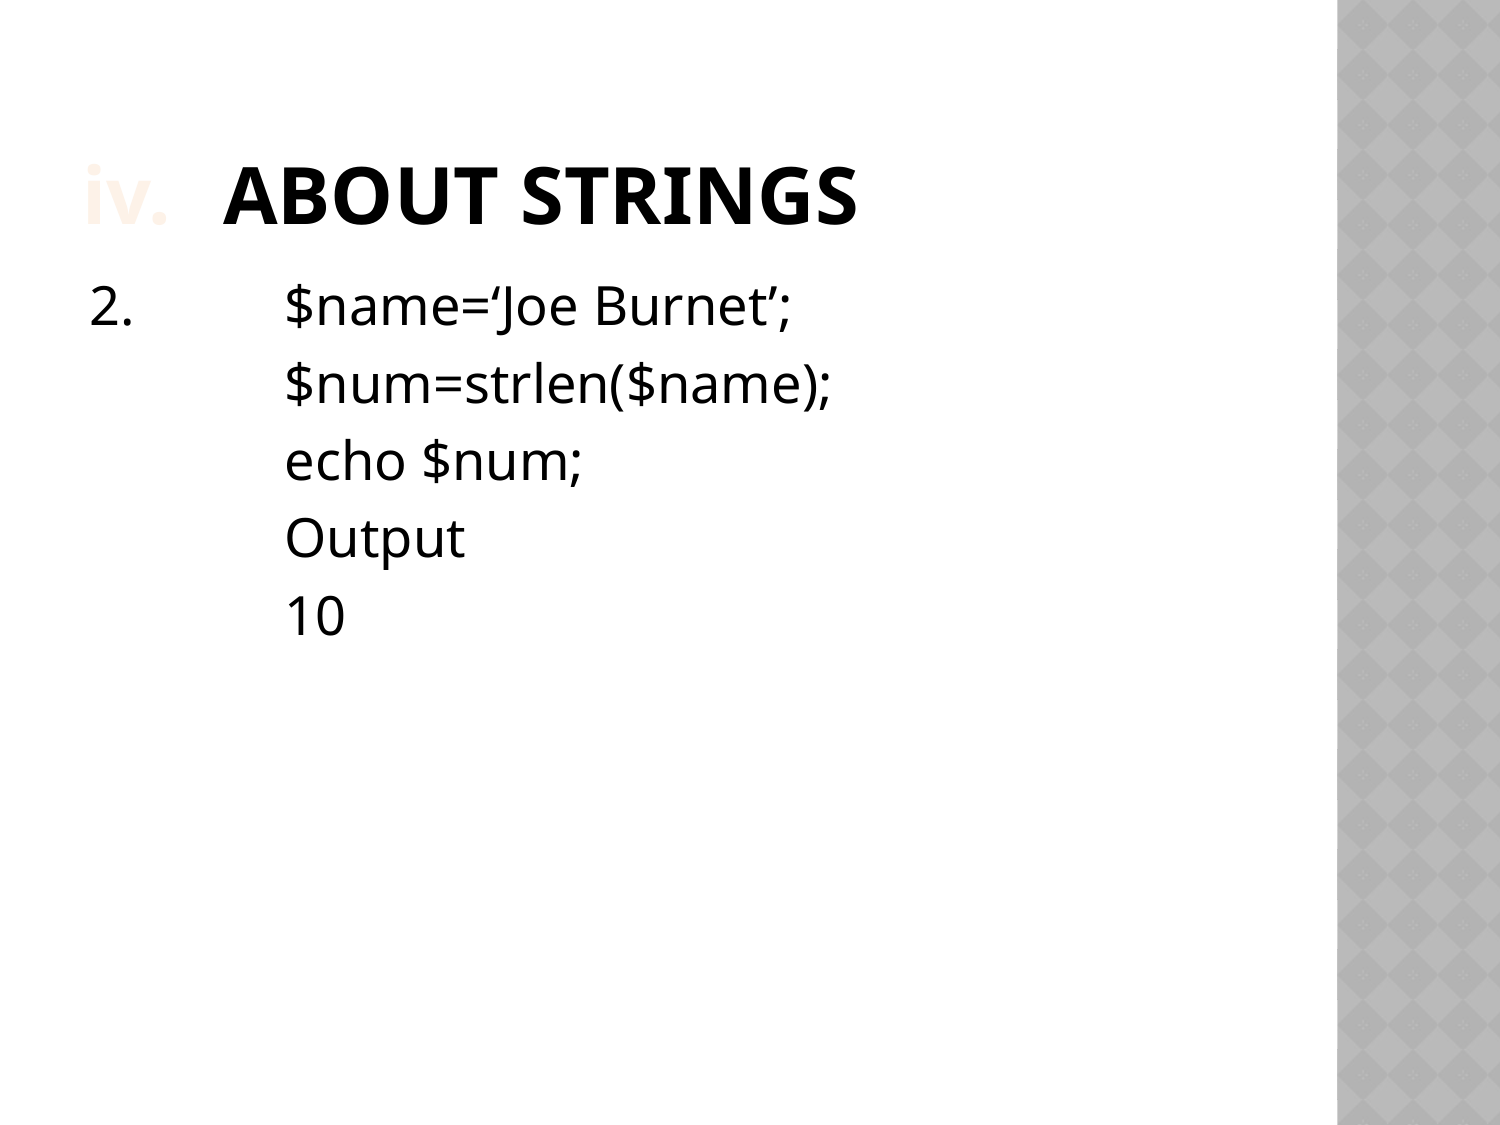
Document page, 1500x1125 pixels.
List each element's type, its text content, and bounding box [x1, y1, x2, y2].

title About Strings [75, 52, 1263, 240]
list 2. $name=‘Joe Burnet’; $num=strlen($name); echo $num; Output 10 [75, 264, 1263, 1059]
